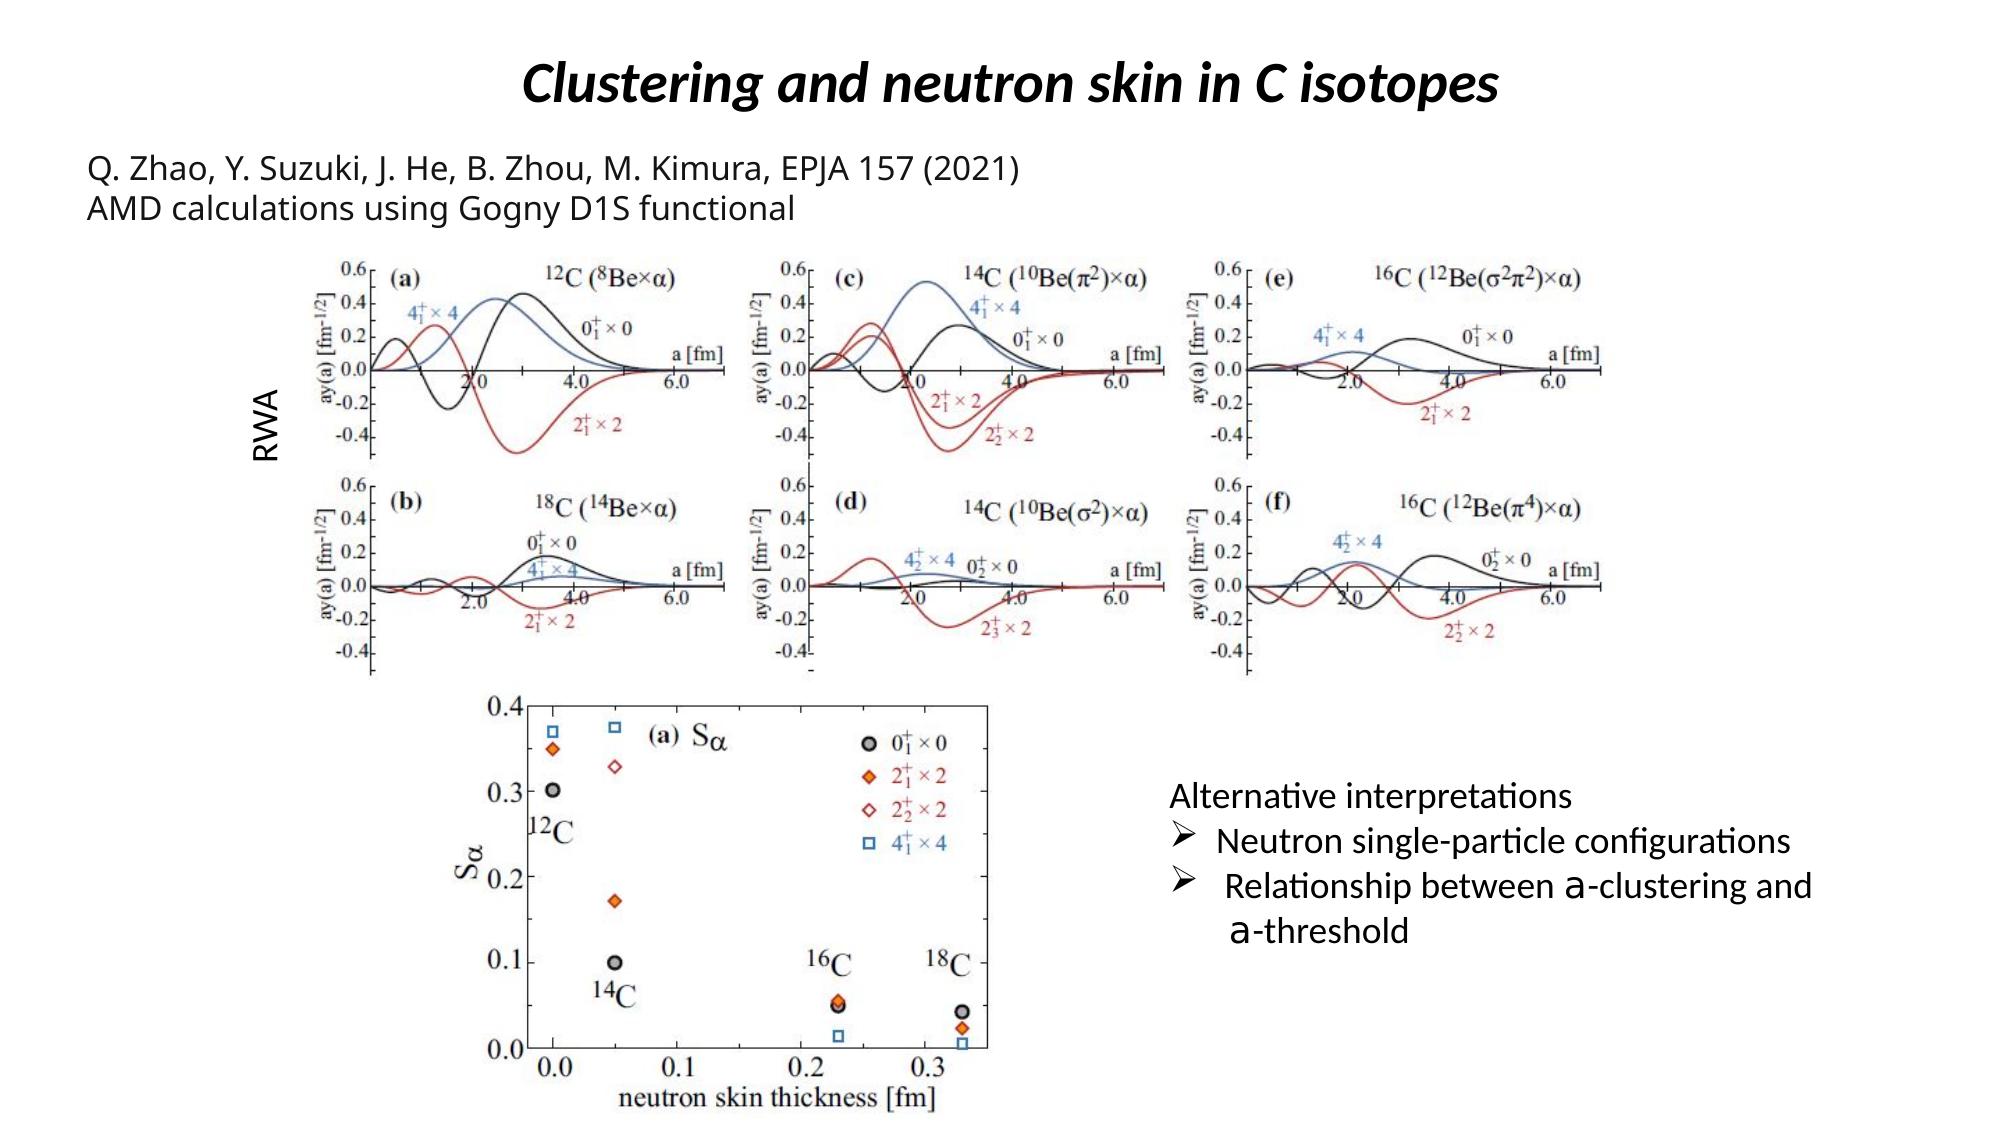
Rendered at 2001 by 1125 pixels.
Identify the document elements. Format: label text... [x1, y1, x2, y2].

text_box Alternative interpretations Neutron single-particle configurations Relationship between a-clustering and a-threshold [1154, 763, 1837, 1004]
text_box RWA [232, 375, 293, 479]
text_box Clustering and neutron skin in C isotopes [507, 36, 1515, 122]
text_box Q. Zhao, Y. Suzuki, J. He, B. Zhou, M. Kimura, EPJA 157 (2021) AMD calculations using Gogny D1S functional [72, 140, 1036, 235]
picture [302, 235, 1628, 1119]
